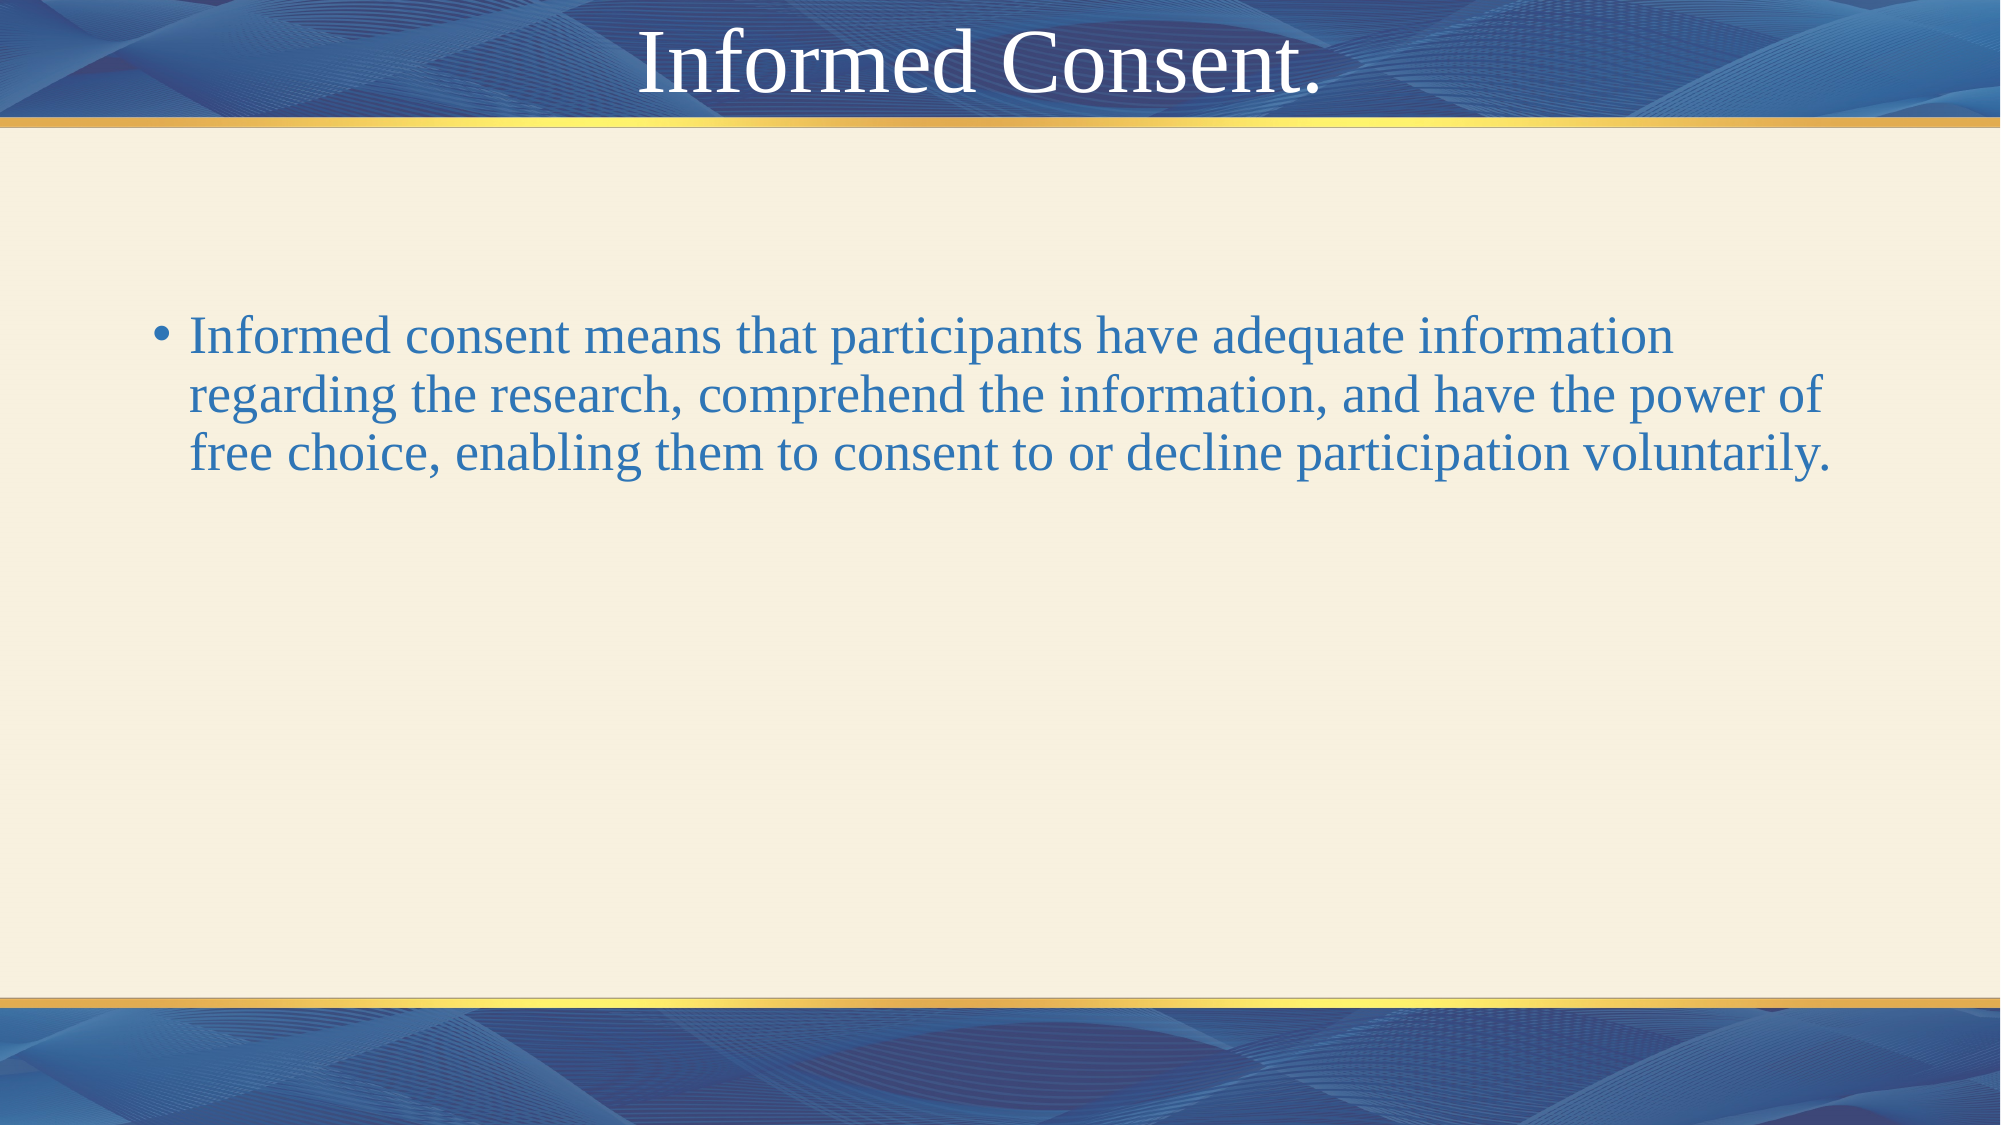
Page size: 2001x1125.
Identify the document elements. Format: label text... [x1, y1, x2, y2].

picture [0, 0, 2001, 1125]
list Informed consent means that participants have adequate information regarding the research, comprehend the information, and have the power of free choice, enabling them to consent to or decline participation voluntarily. [137, 299, 1863, 1014]
title Informed Consent. [306, 0, 1657, 125]
